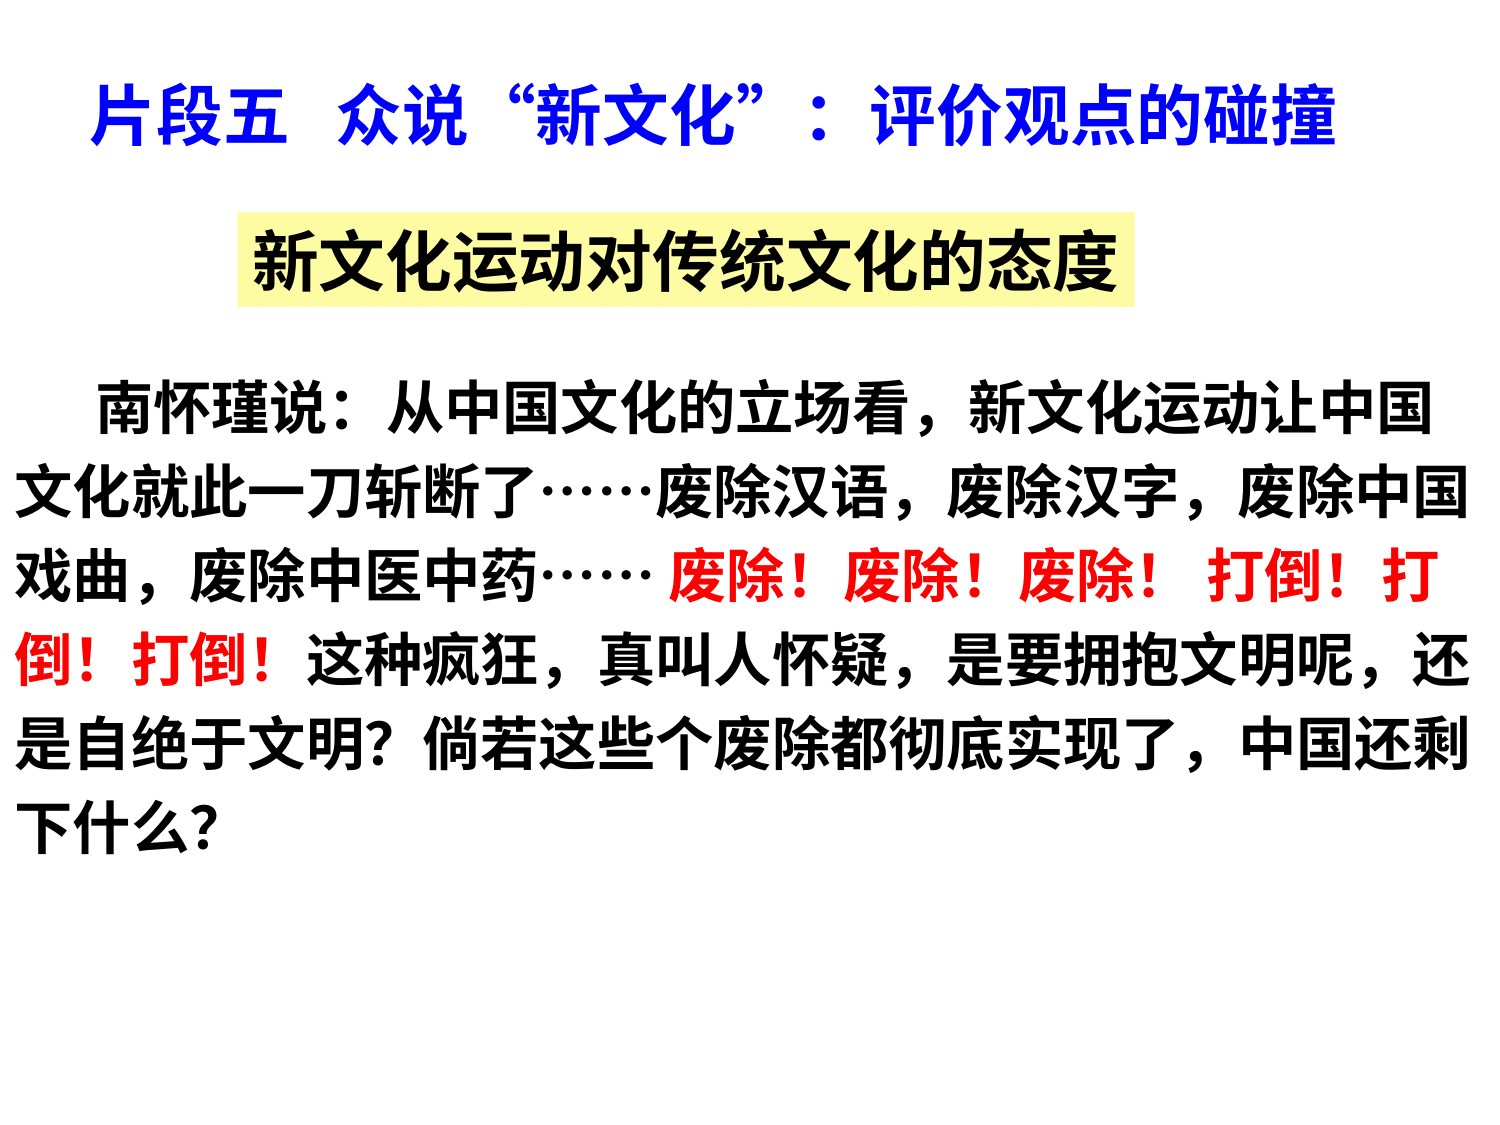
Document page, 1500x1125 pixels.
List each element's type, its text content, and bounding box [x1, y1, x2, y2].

text_box 新文化运动对传统文化的态度 [237, 212, 1135, 308]
text_box 南怀瑾说：从中国文化的立场看，新文化运动让中国文化就此一刀斩断了……废除汉语，废除汉字，废除中国戏曲，废除中医中药…… 废除！废除！废除！ 打倒！打倒！打倒！这种疯狂，真叫人怀疑，是要拥抱文明呢，还是自绝于文明？倘若这些个废除都彻底实现了，中国还剩下什么？ [0, 350, 1500, 939]
text_box 片段五 众说“新文化”：评价观点的碰撞 [75, 66, 1400, 162]
